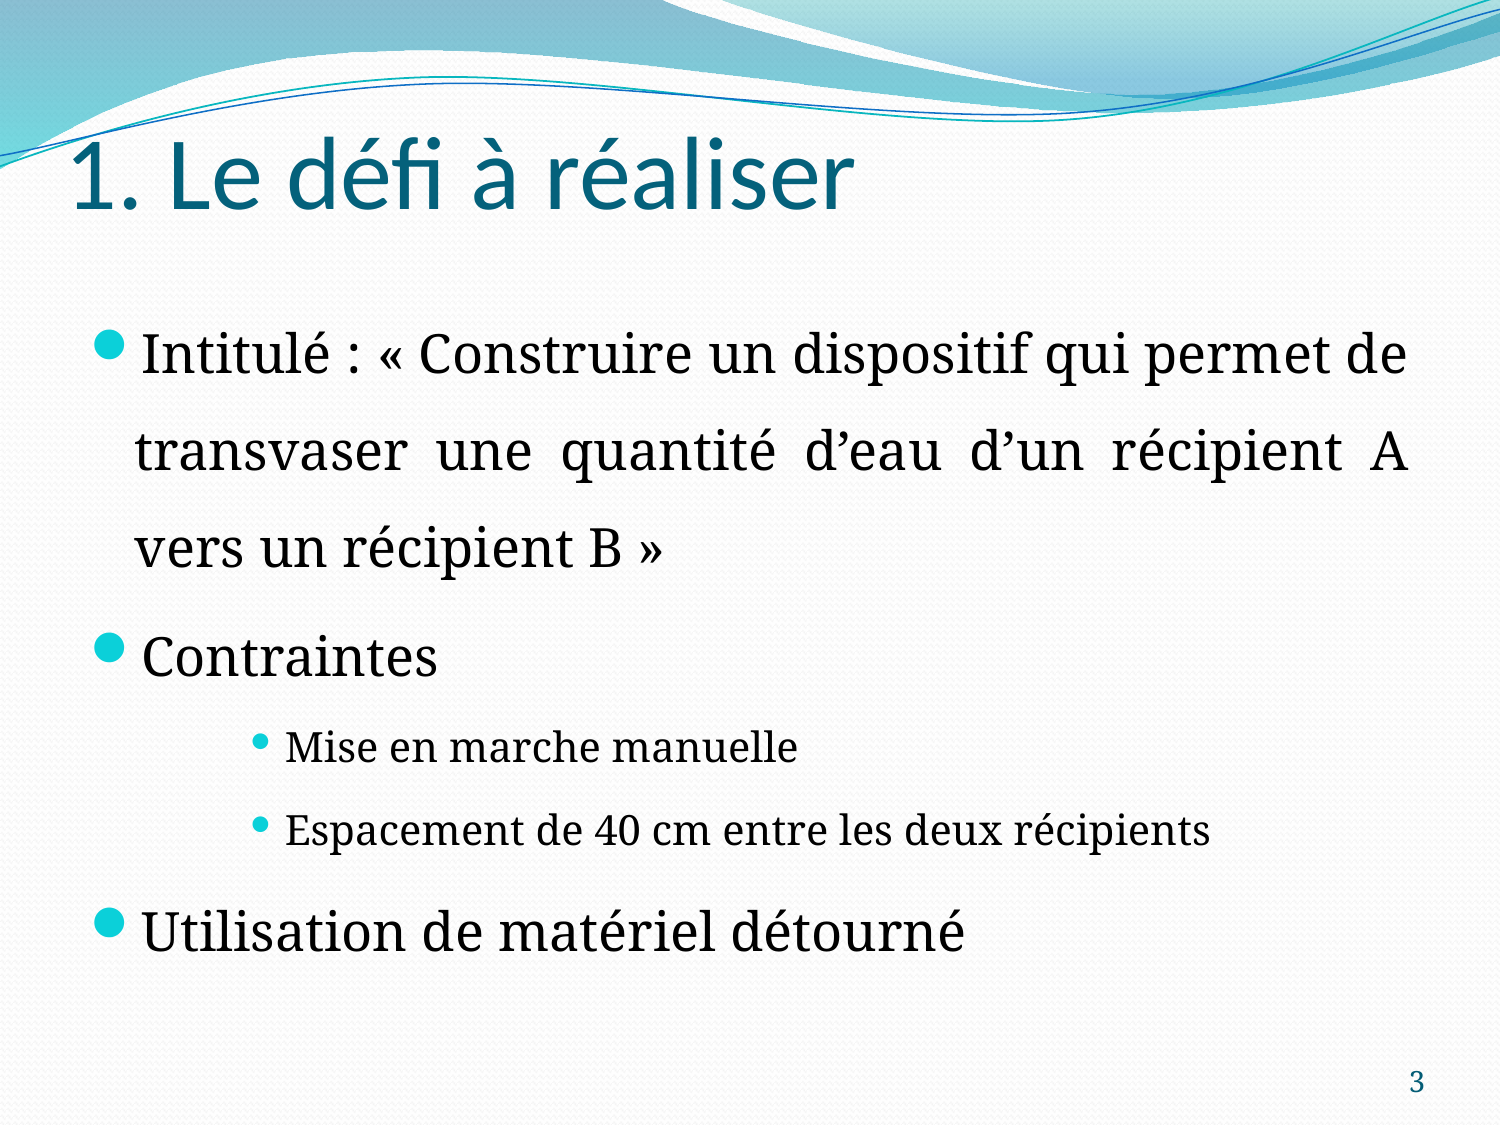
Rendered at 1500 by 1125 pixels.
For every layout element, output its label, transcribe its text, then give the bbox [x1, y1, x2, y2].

title 1. Le défi à réaliser [64, 42, 1416, 231]
slide_number 3 [1299, 1042, 1425, 1103]
list Intitulé : « Construire un dispositif qui permet de transvaser une quantité d’eau d’un récipient A vers un récipient B » Contraintes Mise en marche manuelle Espacement de 40 cm entre les deux récipients Utilisation de matériel détourné [74, 278, 1426, 1038]
